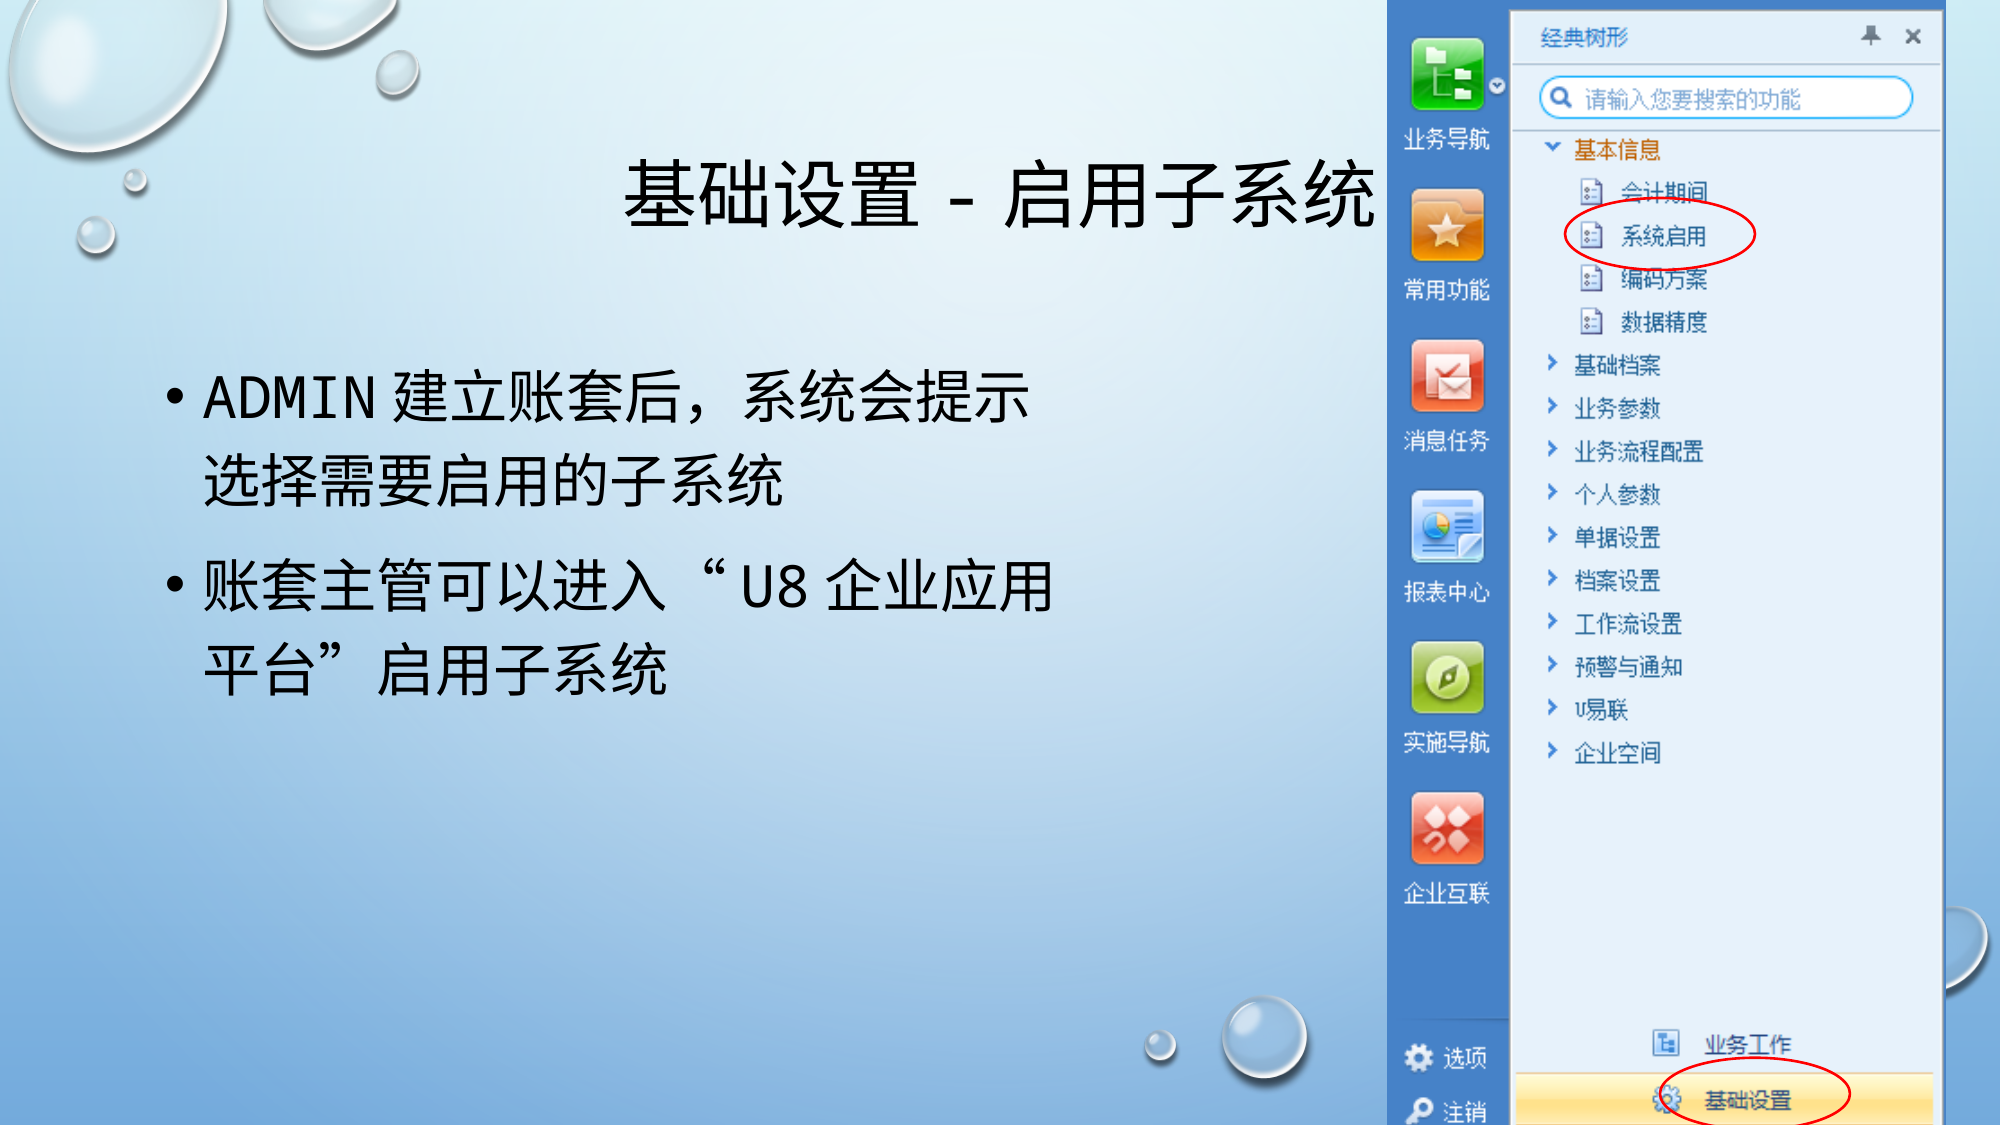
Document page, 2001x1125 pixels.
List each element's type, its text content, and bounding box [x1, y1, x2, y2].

picture [0, 0, 2000, 1125]
list Admin建立账套后，系统会提示选择需要启用的子系统 账套主管可以进入“U8企业应用平台”启用子系统 [149, 339, 1103, 878]
title 基础设置-启用子系统 [149, 67, 1381, 329]
